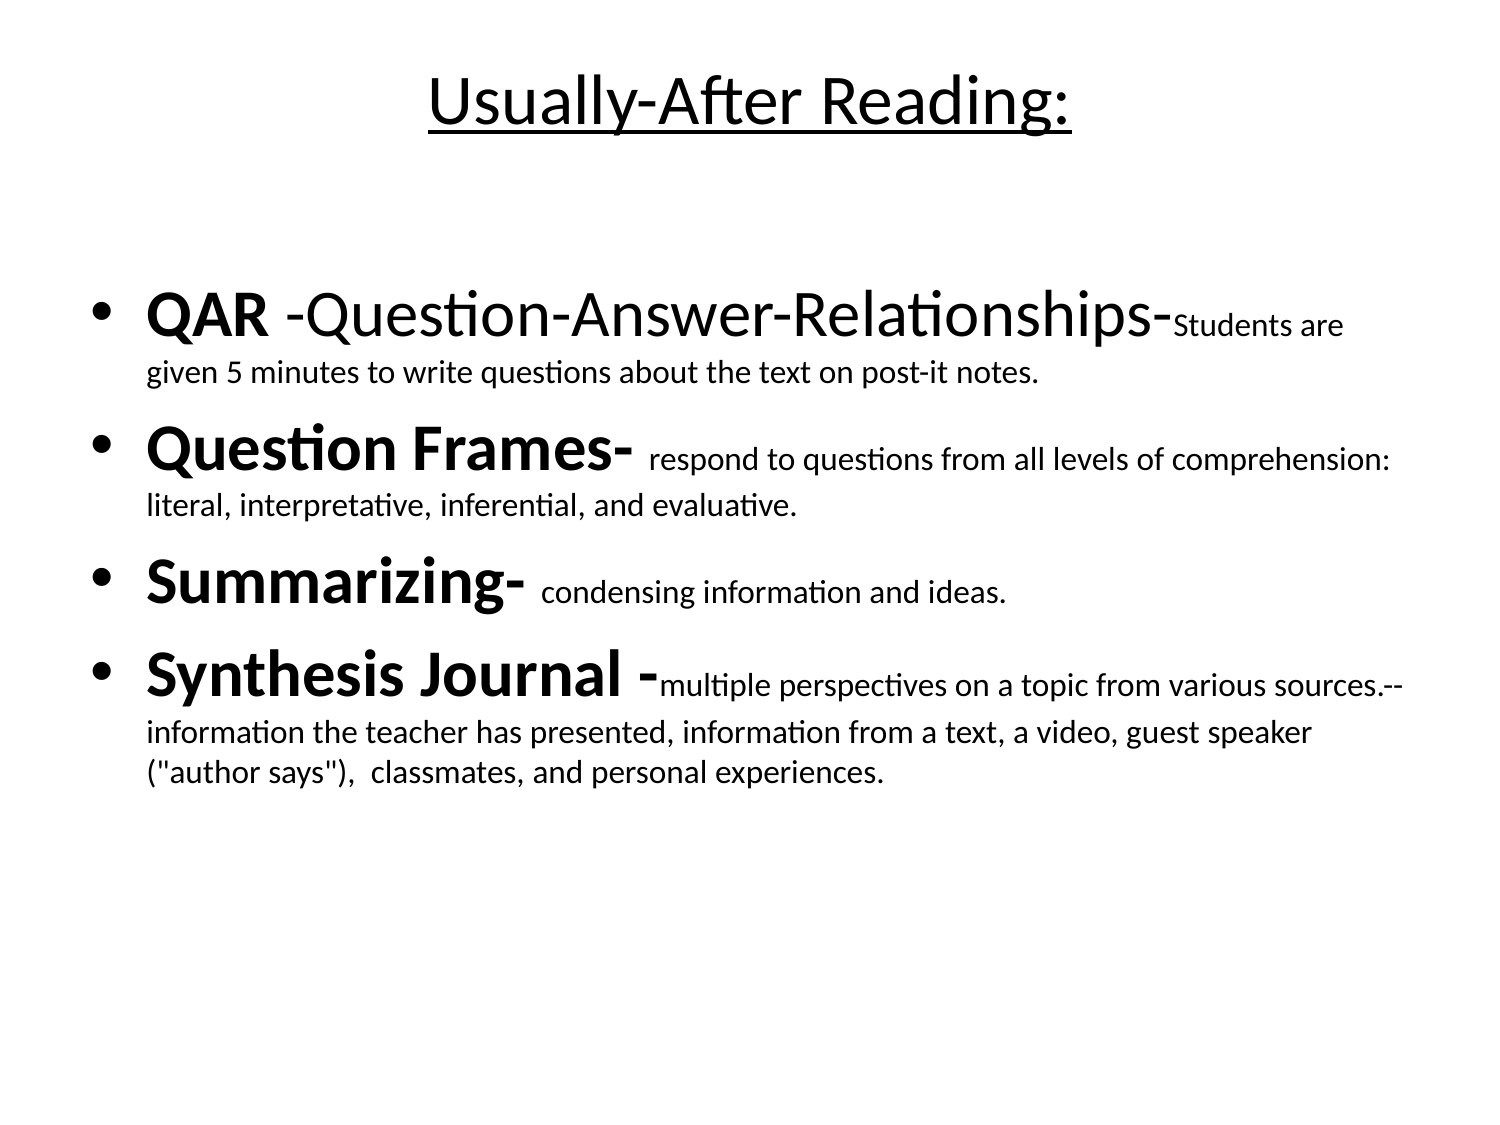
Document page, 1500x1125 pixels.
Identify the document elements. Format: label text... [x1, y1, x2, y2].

list QAR -Question-Answer-Relationships-Students are given 5 minutes to write questions about the text on post-it notes. Question Frames- respond to questions from all levels of comprehension: literal, interpretative, inferential, and evaluative. Summarizing- condensing information and ideas. Synthesis Journal -multiple perspectives on a topic from various sources.--information the teacher has presented, information from a text, a video, guest speaker ("author says"), classmates, and personal experiences. [75, 262, 1425, 1005]
title Usually-After Reading: [75, 45, 1425, 233]
